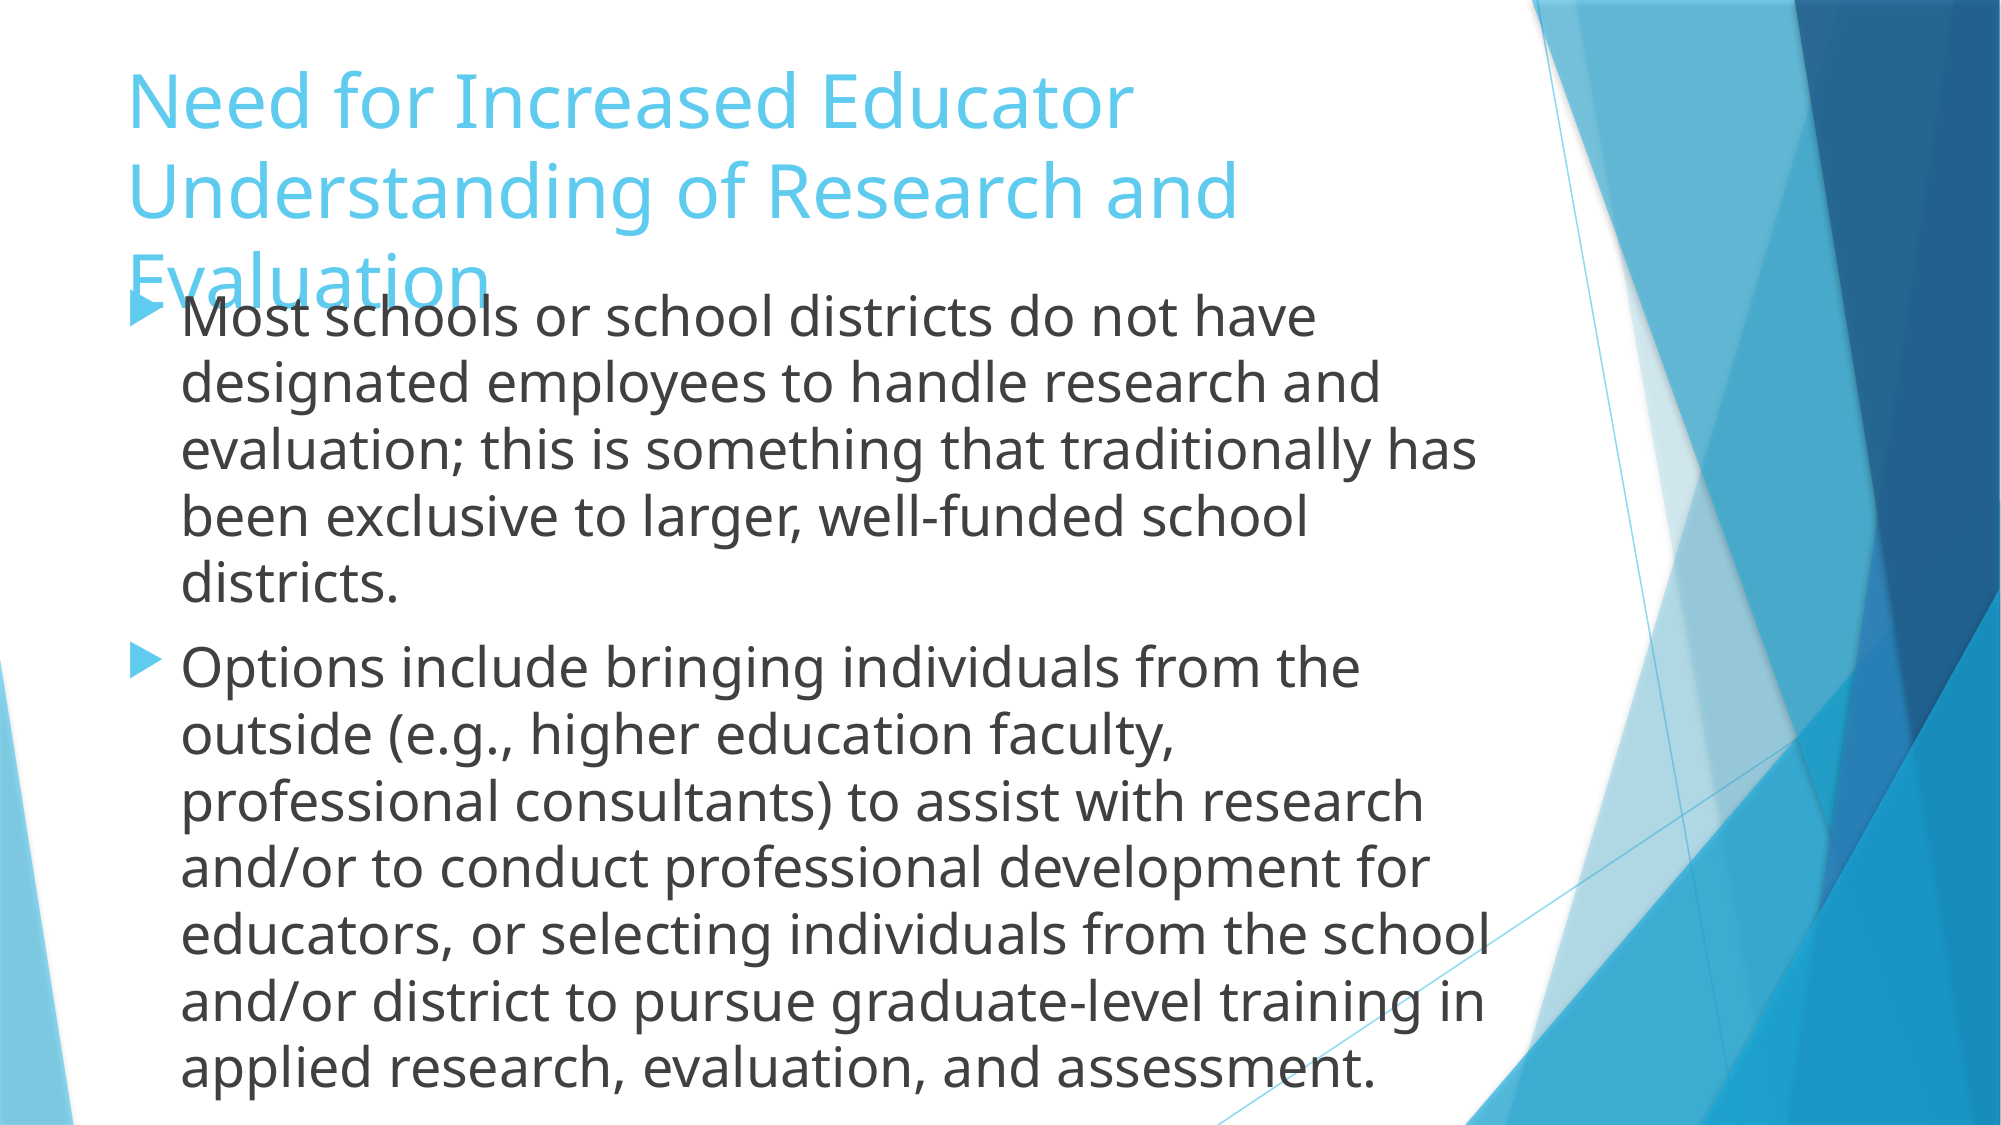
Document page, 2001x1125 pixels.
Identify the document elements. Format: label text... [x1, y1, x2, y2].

title Need for Increased Educator Understanding of Research and Evaluation [111, 45, 1564, 237]
list Most schools or school districts do not have designated employees to handle research and evaluation; this is something that traditionally has been exclusive to larger, well-funded school districts. Options include bringing individuals from the outside (e.g., higher education faculty, professional consultants) to assist with research and/or to conduct professional development for educators, or selecting individuals from the school and/or district to pursue graduate-level training in applied research, evaluation, and assessment. [111, 272, 1522, 1125]
